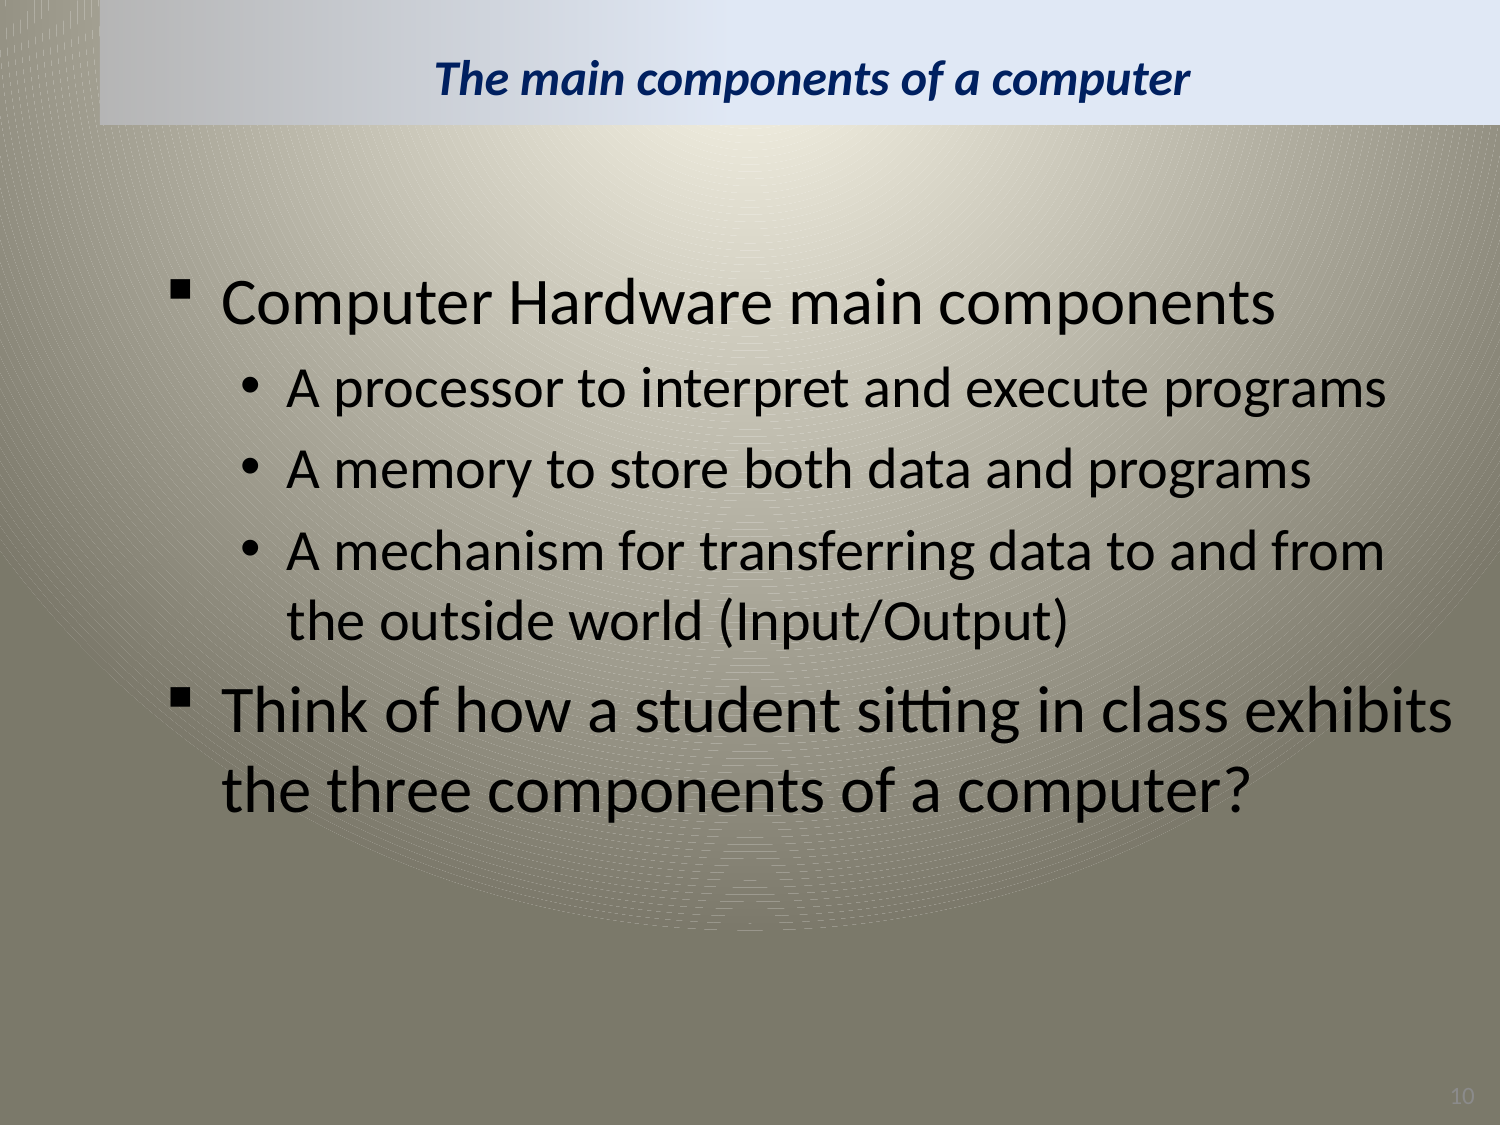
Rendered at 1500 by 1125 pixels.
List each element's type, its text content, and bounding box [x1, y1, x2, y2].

list Computer Hardware main components A processor to interpret and execute programs A memory to store both data and programs A mechanism for transferring data to and from the outside world (Input/Output) Think of how a student sitting in class exhibits the three components of a computer? [150, 249, 1488, 993]
title The main components of a computer [135, 37, 1500, 113]
